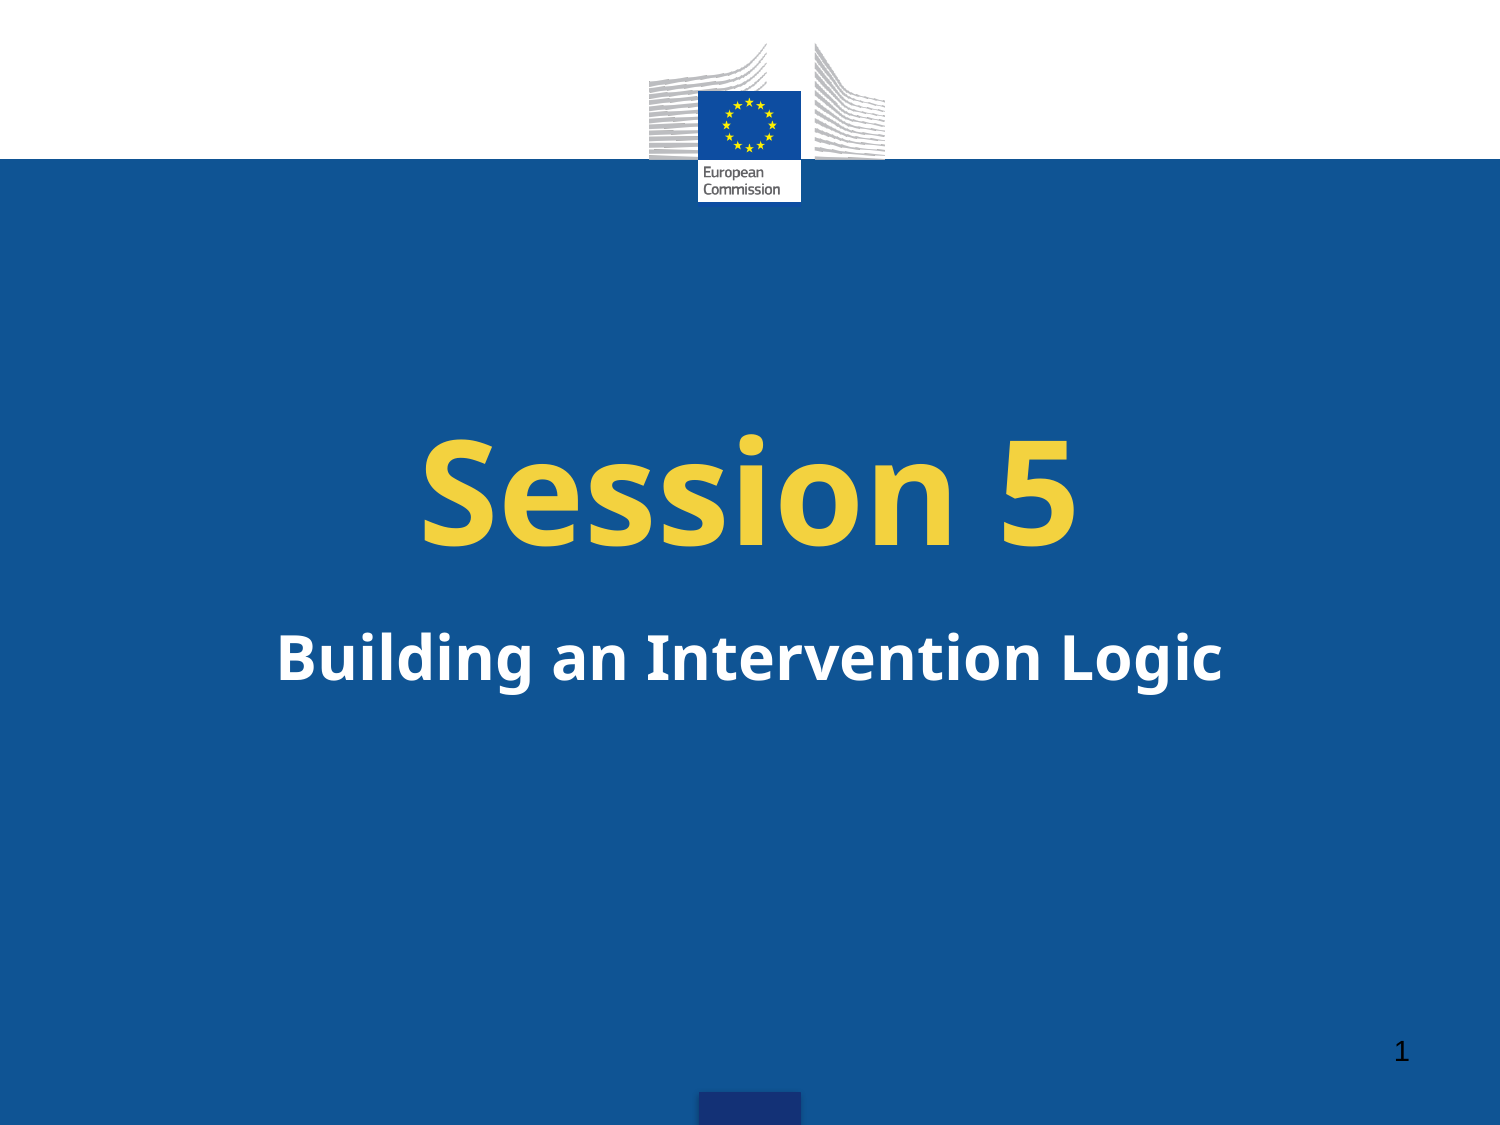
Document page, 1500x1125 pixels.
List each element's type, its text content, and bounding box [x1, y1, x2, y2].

title Session 5 [0, 421, 1500, 552]
slide_number 1 [1074, 1024, 1426, 1103]
subtitle Building an Intervention Logic [0, 610, 1500, 895]
